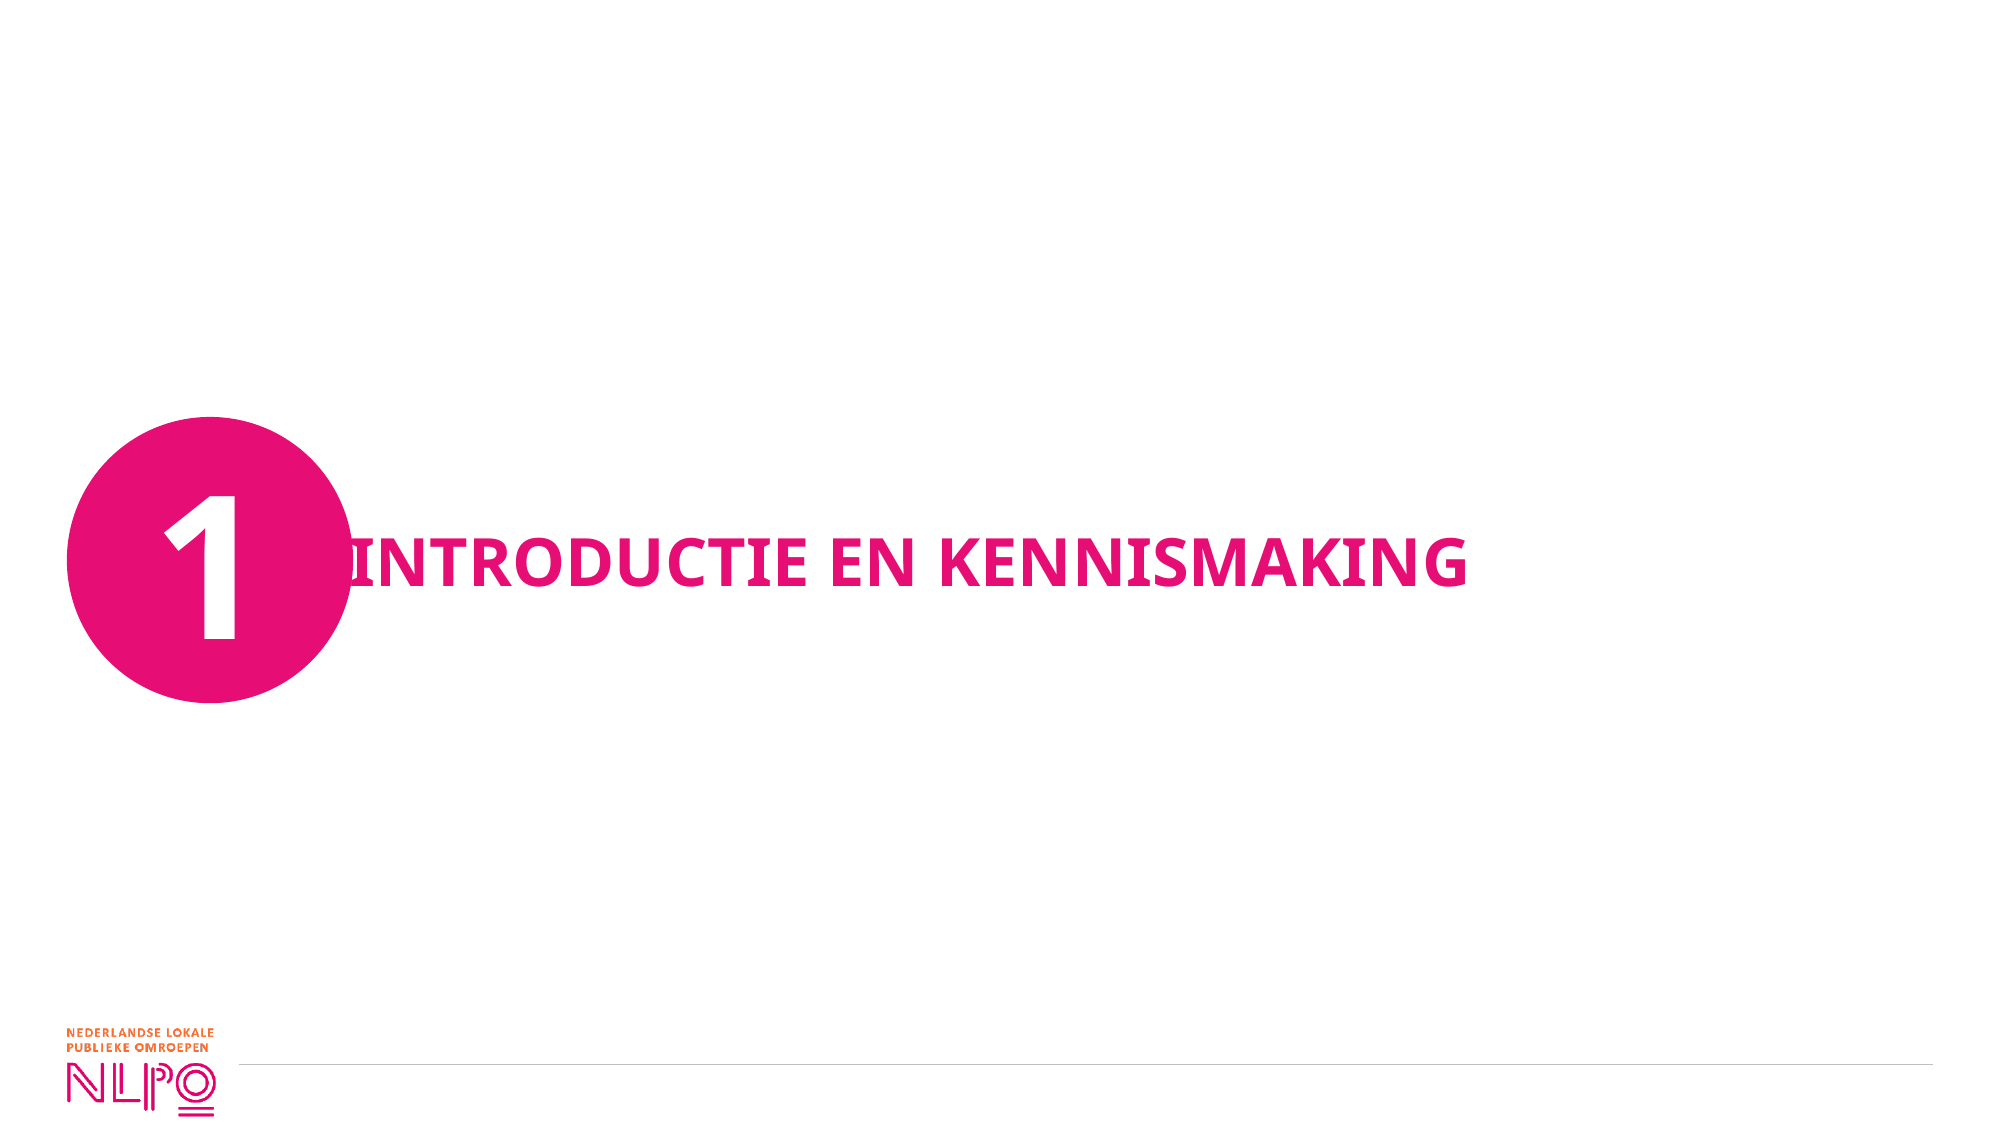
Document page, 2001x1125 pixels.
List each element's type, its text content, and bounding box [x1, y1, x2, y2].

text_box 1 [66, 416, 345, 704]
text_box INTRODUCTIE EN KENNISMAKING [334, 512, 1487, 608]
picture [67, 1028, 216, 1118]
